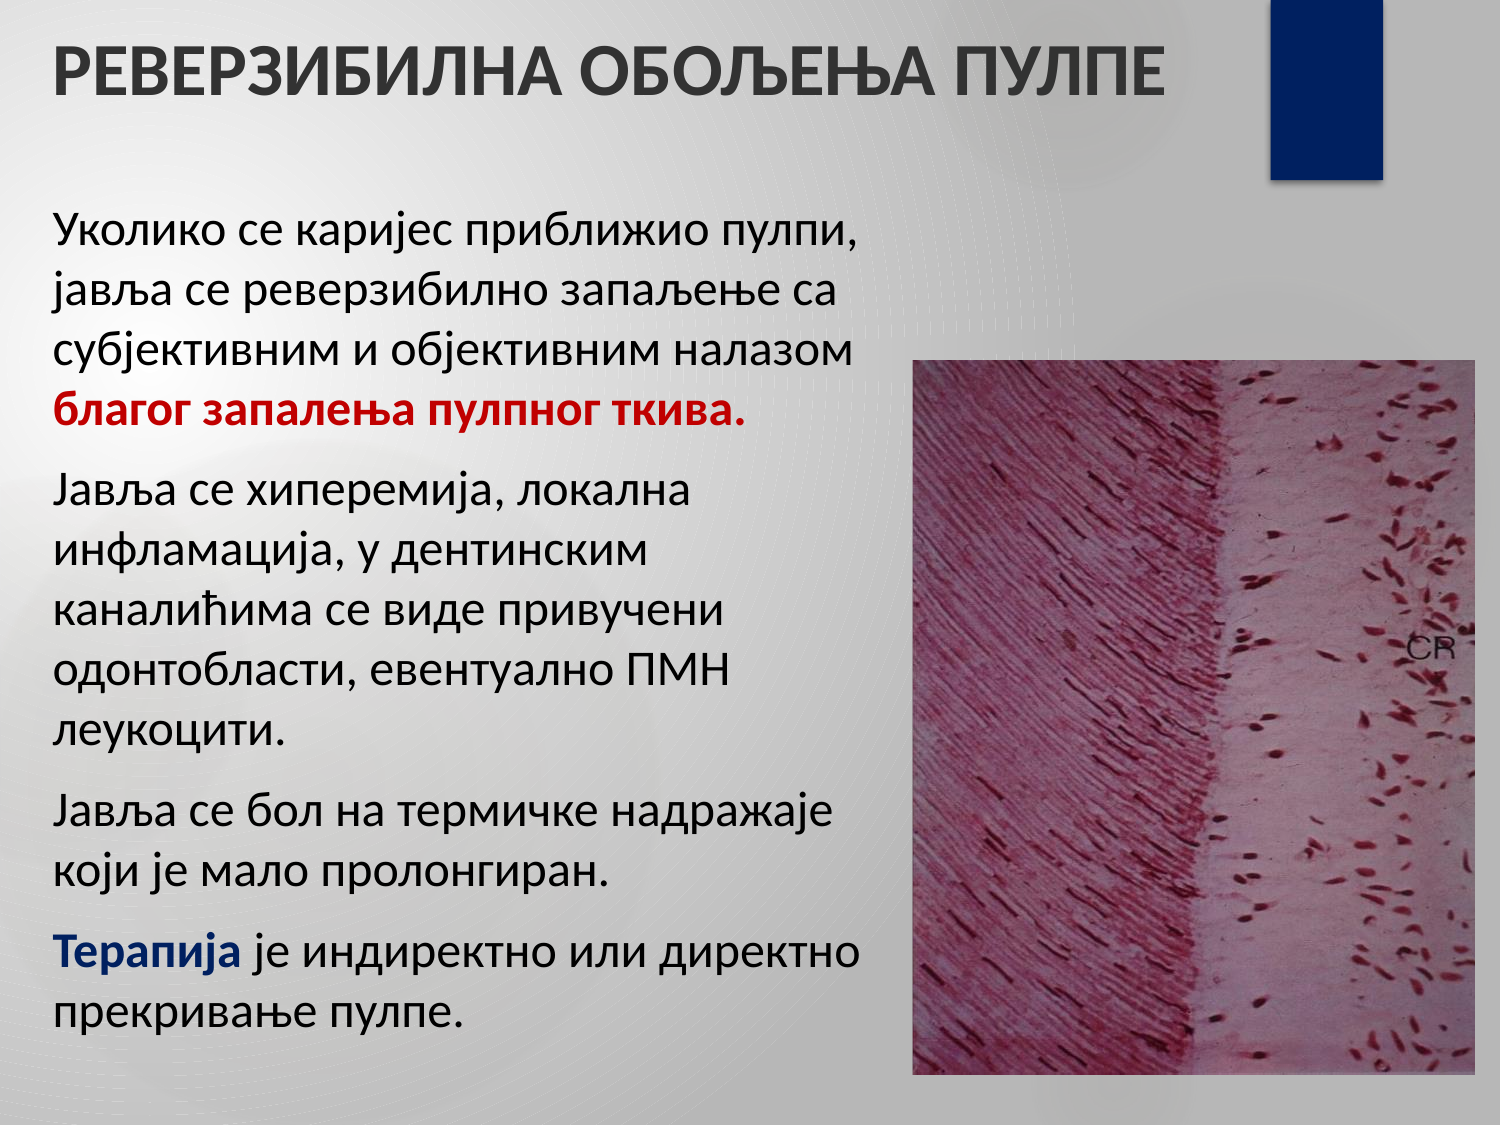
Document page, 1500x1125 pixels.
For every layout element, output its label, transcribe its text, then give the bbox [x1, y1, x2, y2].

list Уколико се каријес приближио пулпи, јавља се реверзибилно запаљење са субјективним и објективним налазом благог запалења пулпног ткива. Јавља се хиперемија, локална инфламација, у дентинским каналићима се виде привучени одонтобласти, евентуално ПМН леукоцити. Јавља се бол на термичке надражаје који је мало пролонгиран. Терапија је индиректно или директно прекривање пулпе. [37, 187, 913, 1075]
text_box [912, 360, 1475, 1075]
title РЕВЕРЗИБИЛНА ОБОЉЕЊА ПУЛПЕ [37, 12, 1263, 243]
